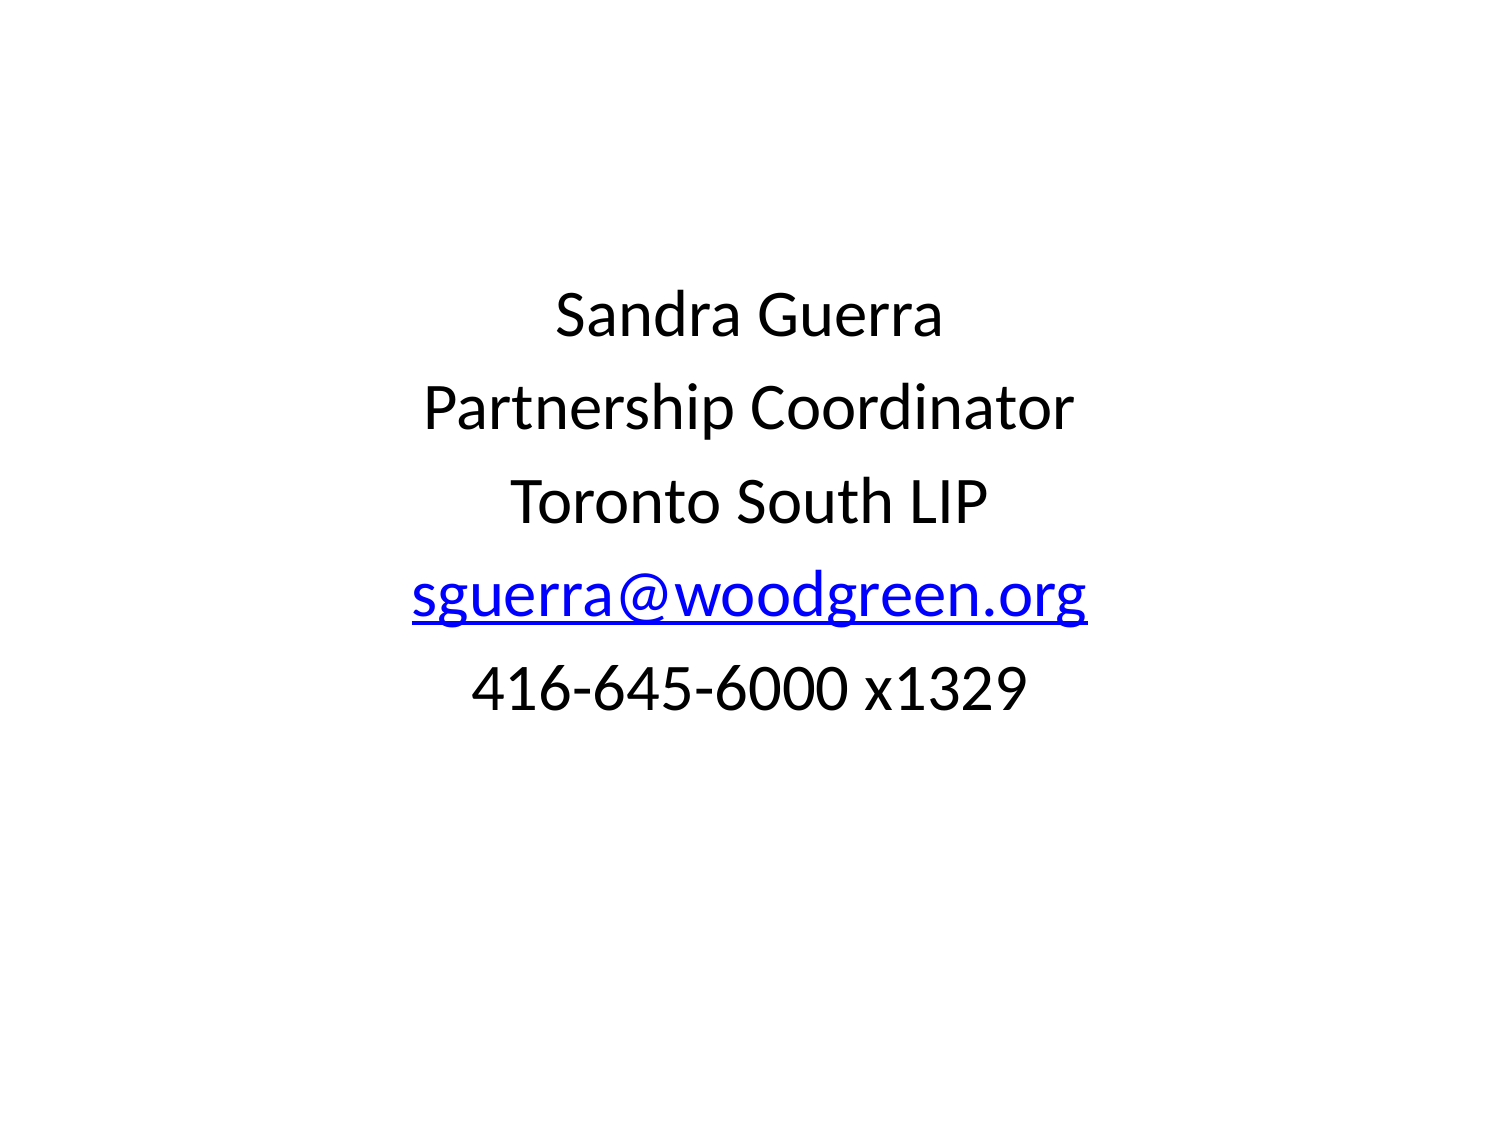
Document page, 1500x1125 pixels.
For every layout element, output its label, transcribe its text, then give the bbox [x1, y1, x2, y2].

list Sandra Guerra Partnership Coordinator Toronto South LIP sguerra@woodgreen.org 416-645-6000 x1329 [75, 262, 1425, 1005]
